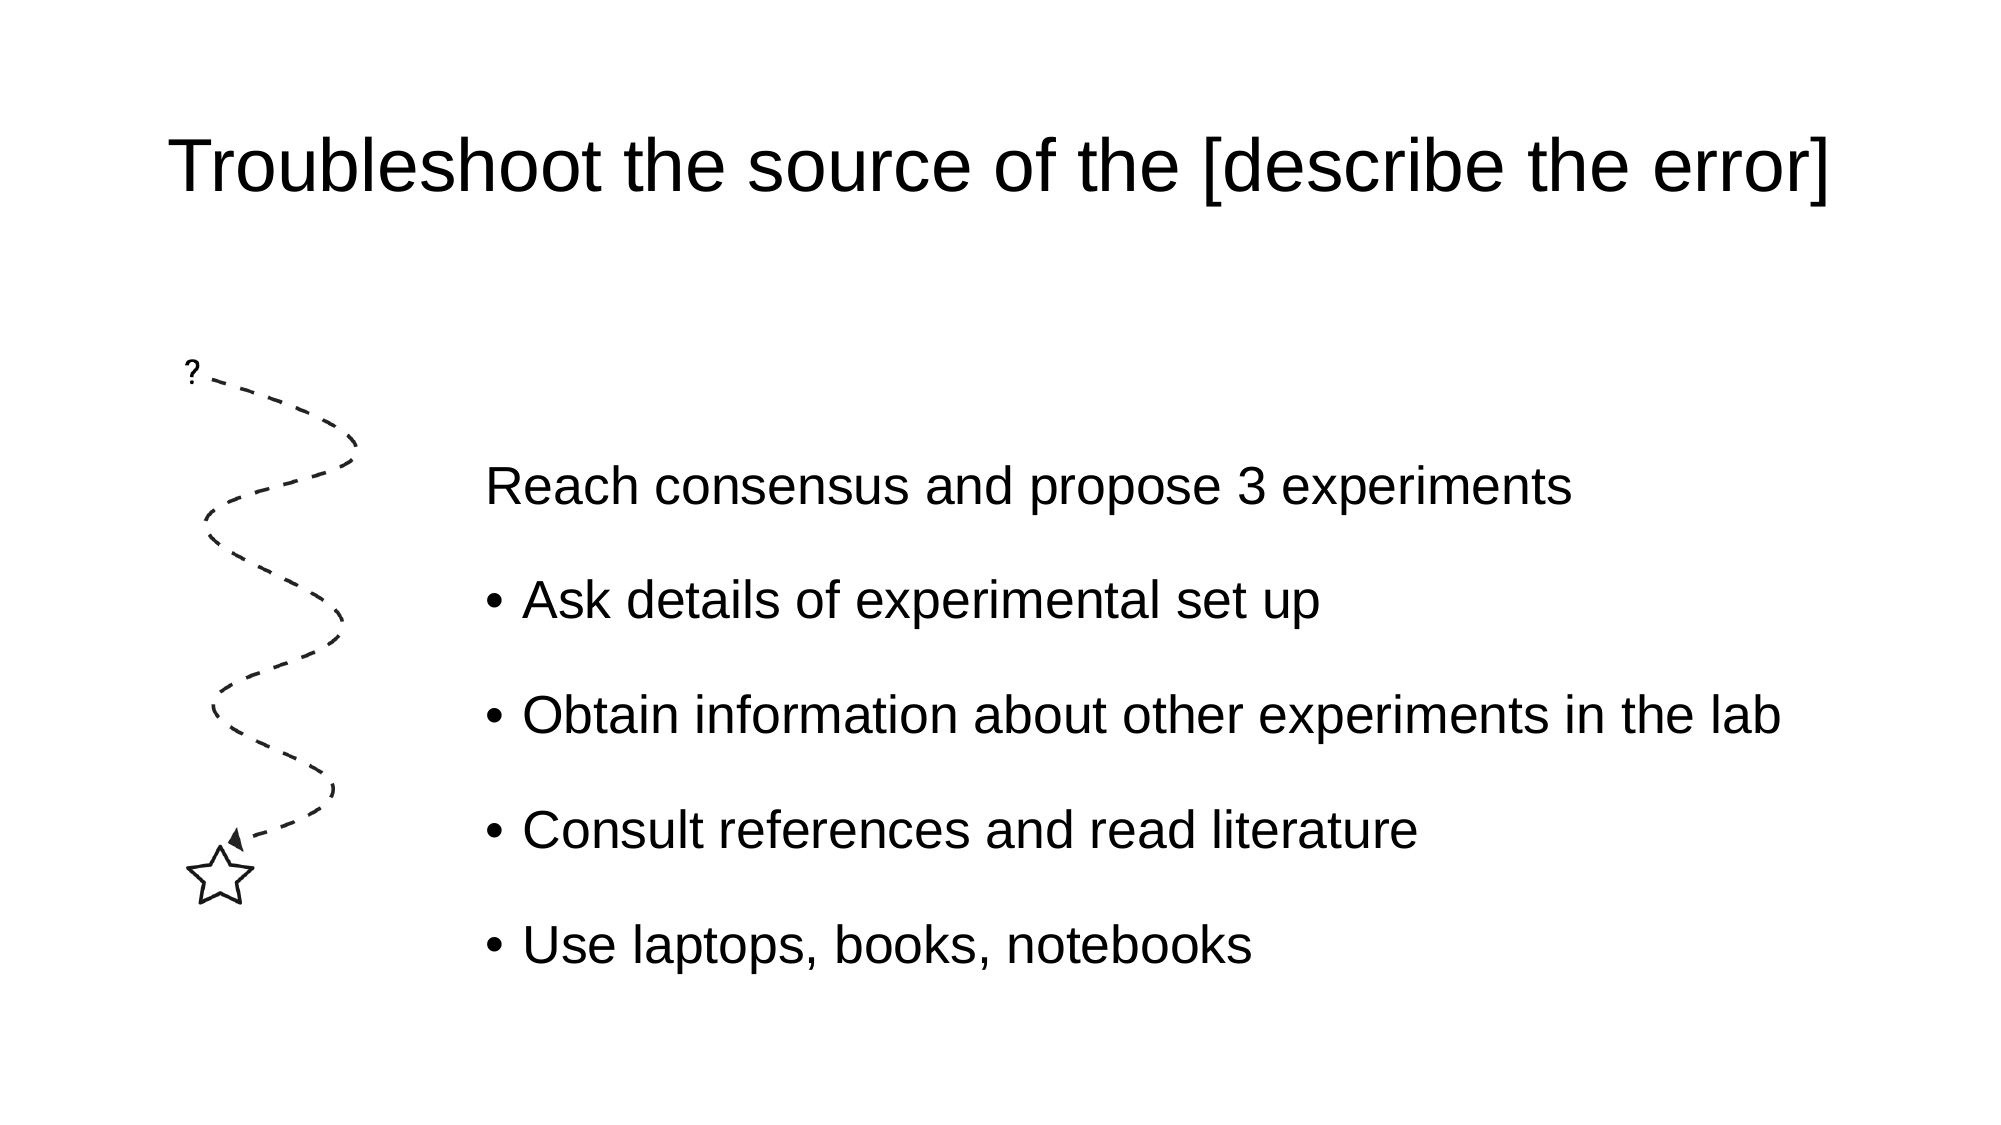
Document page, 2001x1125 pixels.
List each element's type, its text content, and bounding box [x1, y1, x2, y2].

title Troubleshoot the source of the [describe the error] [137, 59, 1863, 278]
picture [169, 338, 372, 928]
list Reach consensus and propose 3 experiments Ask details of experimental set up Obtain information about other experiments in the lab Consult references and read literature Use laptops, books, notebooks [470, 412, 1831, 1035]
